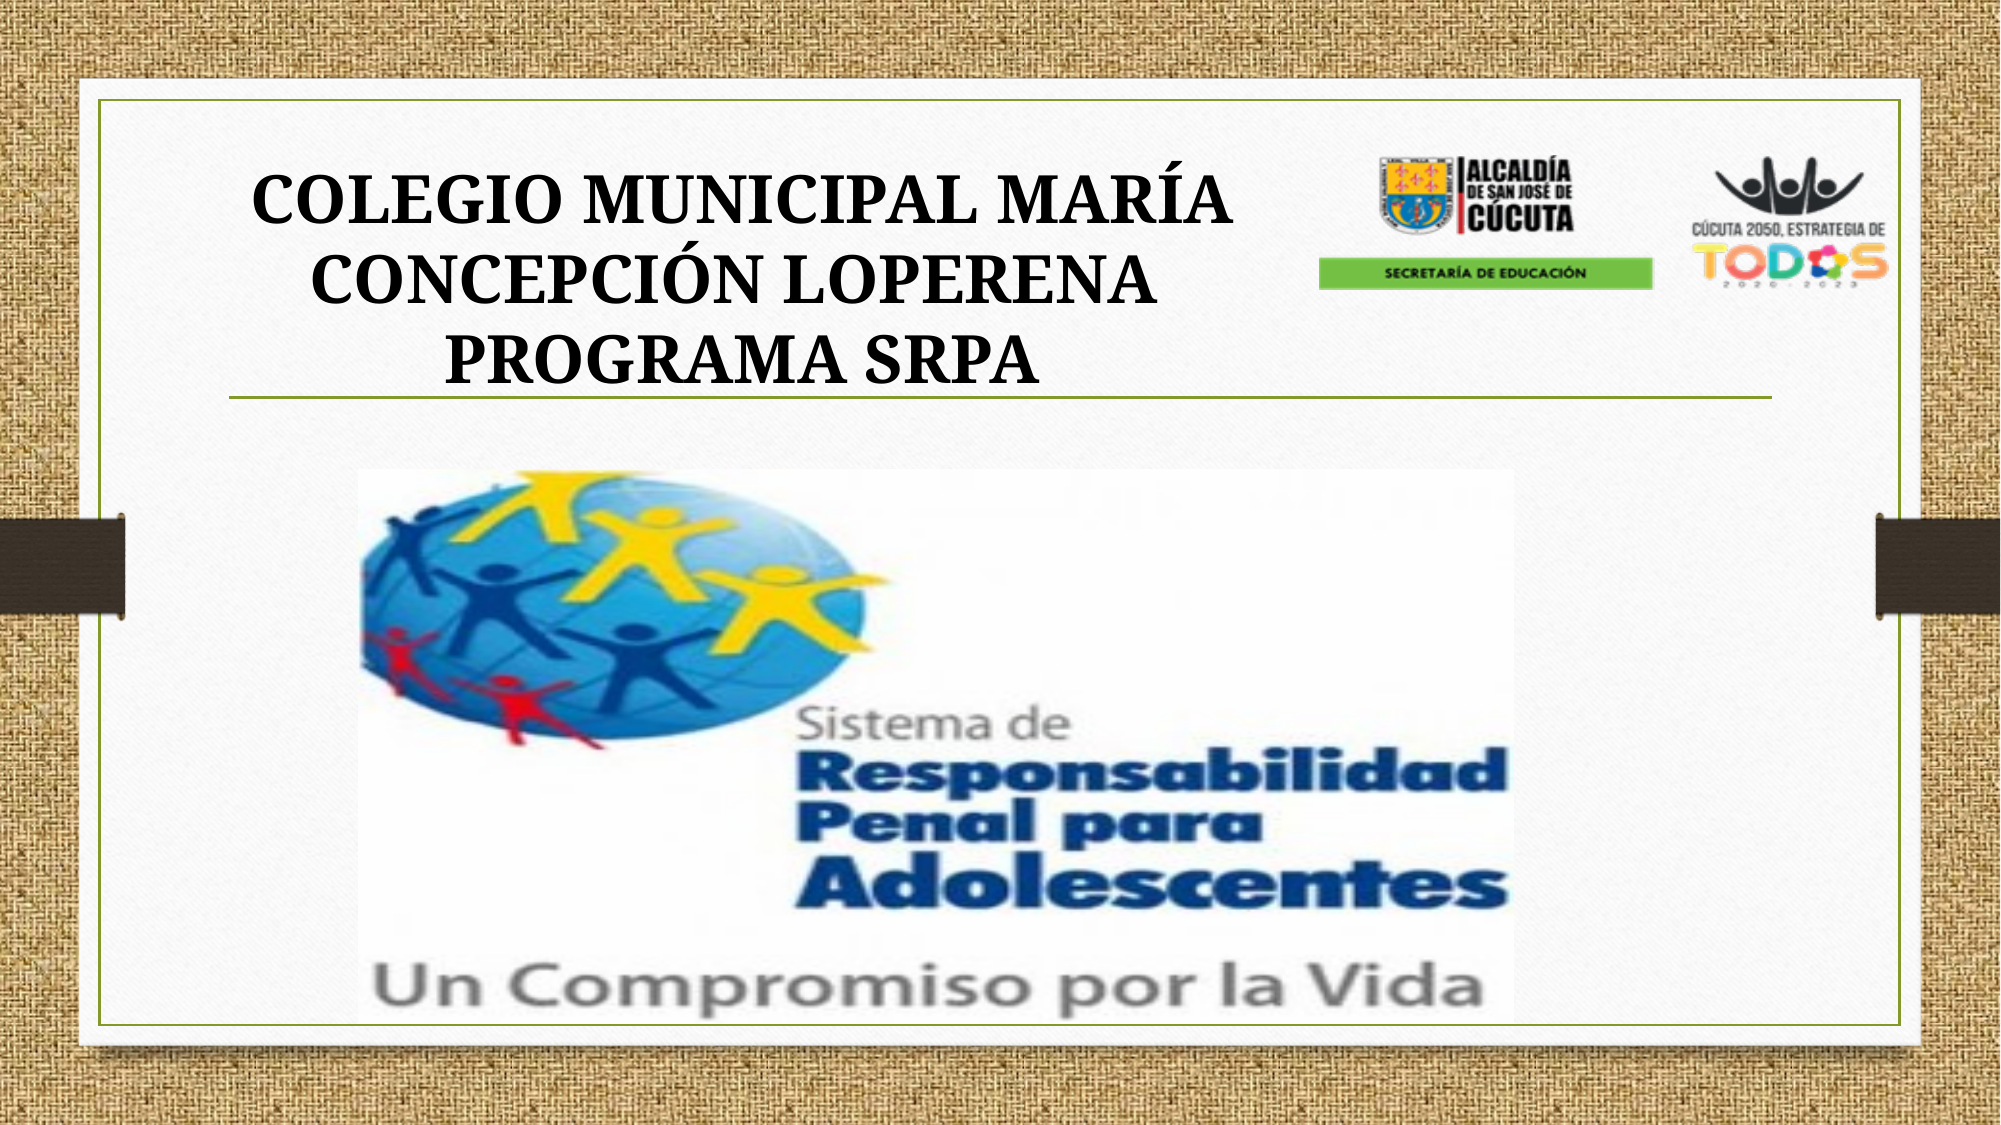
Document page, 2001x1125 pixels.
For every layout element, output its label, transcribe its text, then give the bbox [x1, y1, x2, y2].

picture [0, 0, 2001, 1125]
text_box COLEGIO MUNICIPAL MARÍA CONCEPCIÓN LOPERENA PROGRAMA SRPA [165, 149, 1320, 405]
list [358, 469, 1514, 1024]
